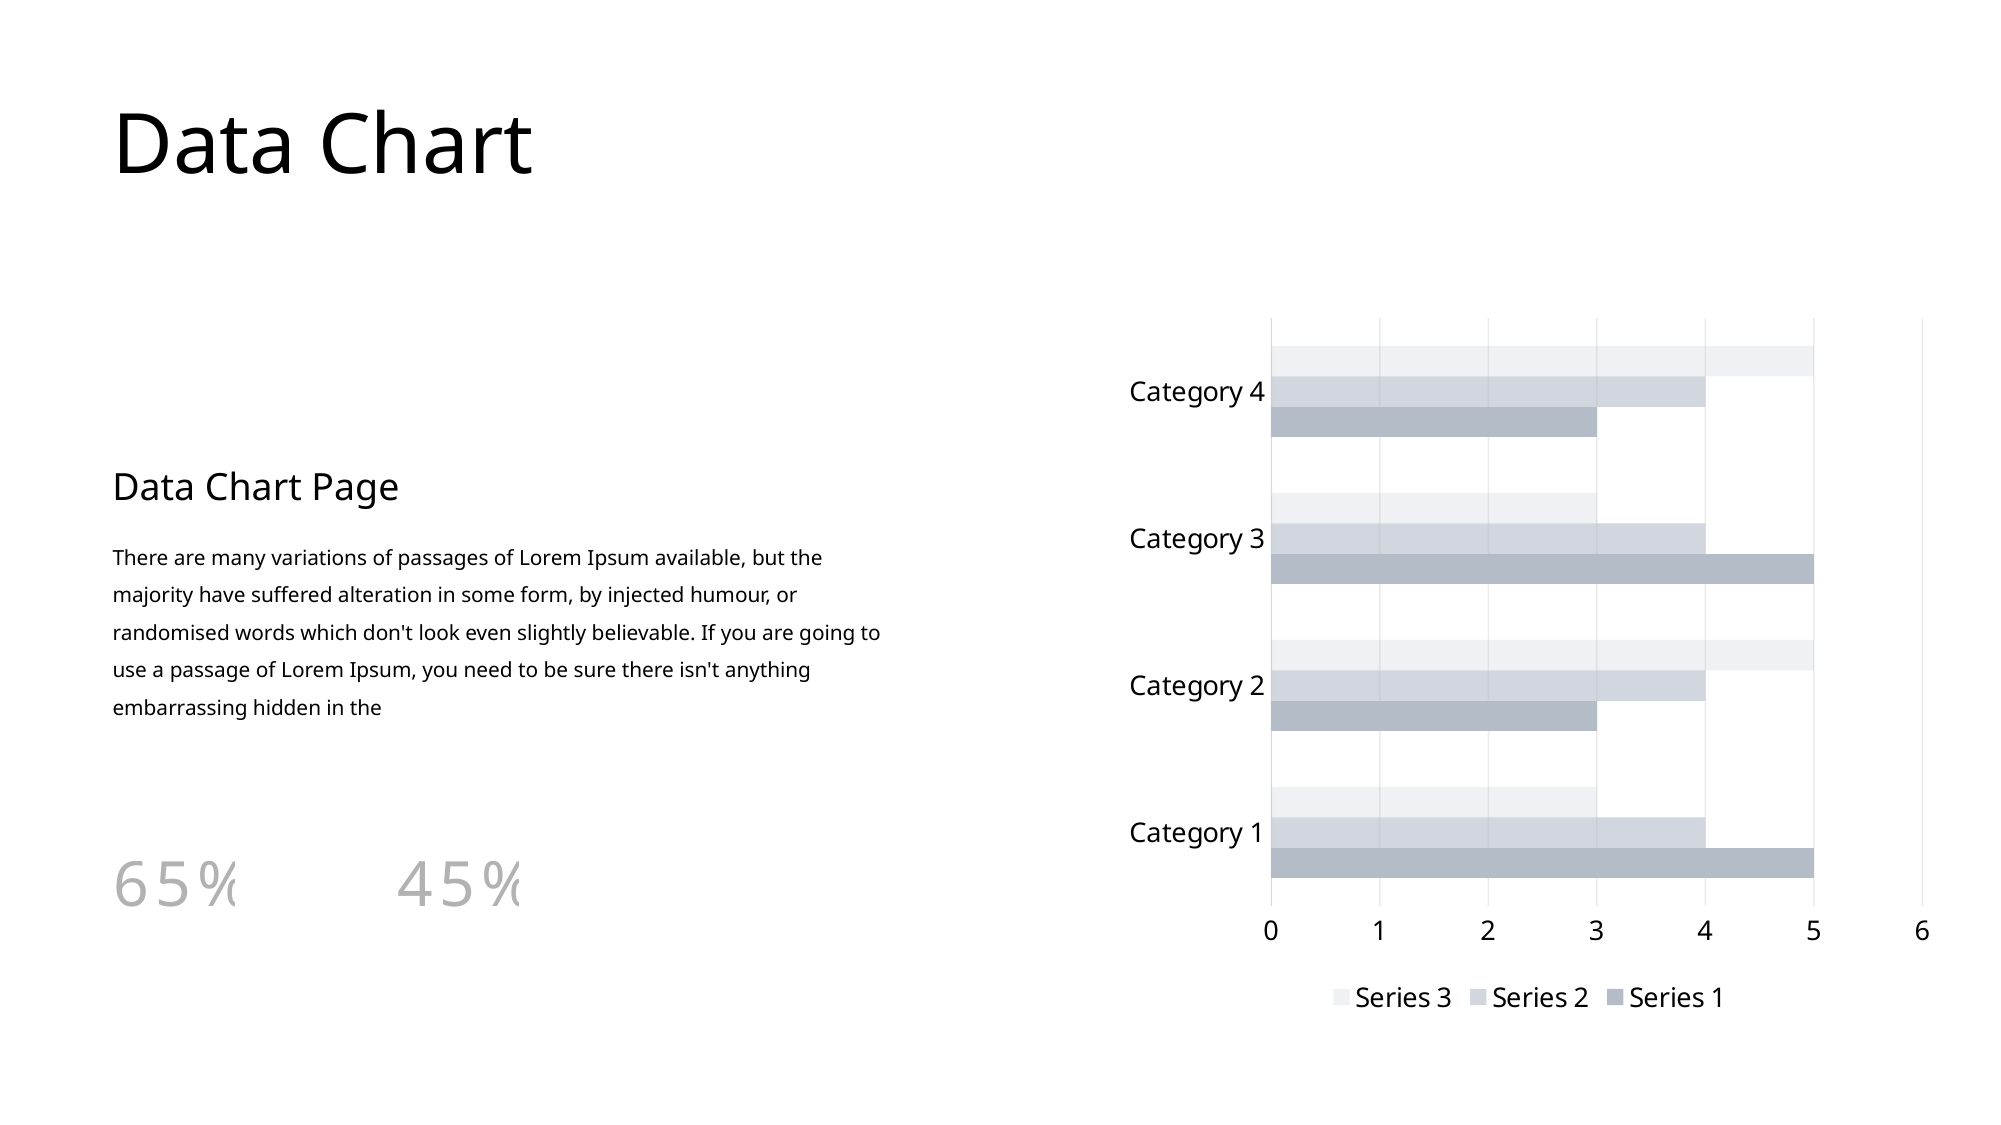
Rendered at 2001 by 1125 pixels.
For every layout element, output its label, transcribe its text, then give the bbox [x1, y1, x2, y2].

text_box Data Chart Page [97, 455, 450, 516]
text_box Data Chart [97, 83, 1000, 199]
text_box 65% [98, 849, 341, 927]
text_box There are many variations of passages of Lorem Ipsum available, but the majority have suffered alteration in some form, by injected humour, or randomised words which don't look even slightly believable. If you are going to use a passage of Lorem Ipsum, you need to be sure there isn't anything embarrassing hidden in the [97, 524, 910, 727]
chart [1112, 303, 1947, 1022]
text_box 45% [382, 849, 625, 927]
